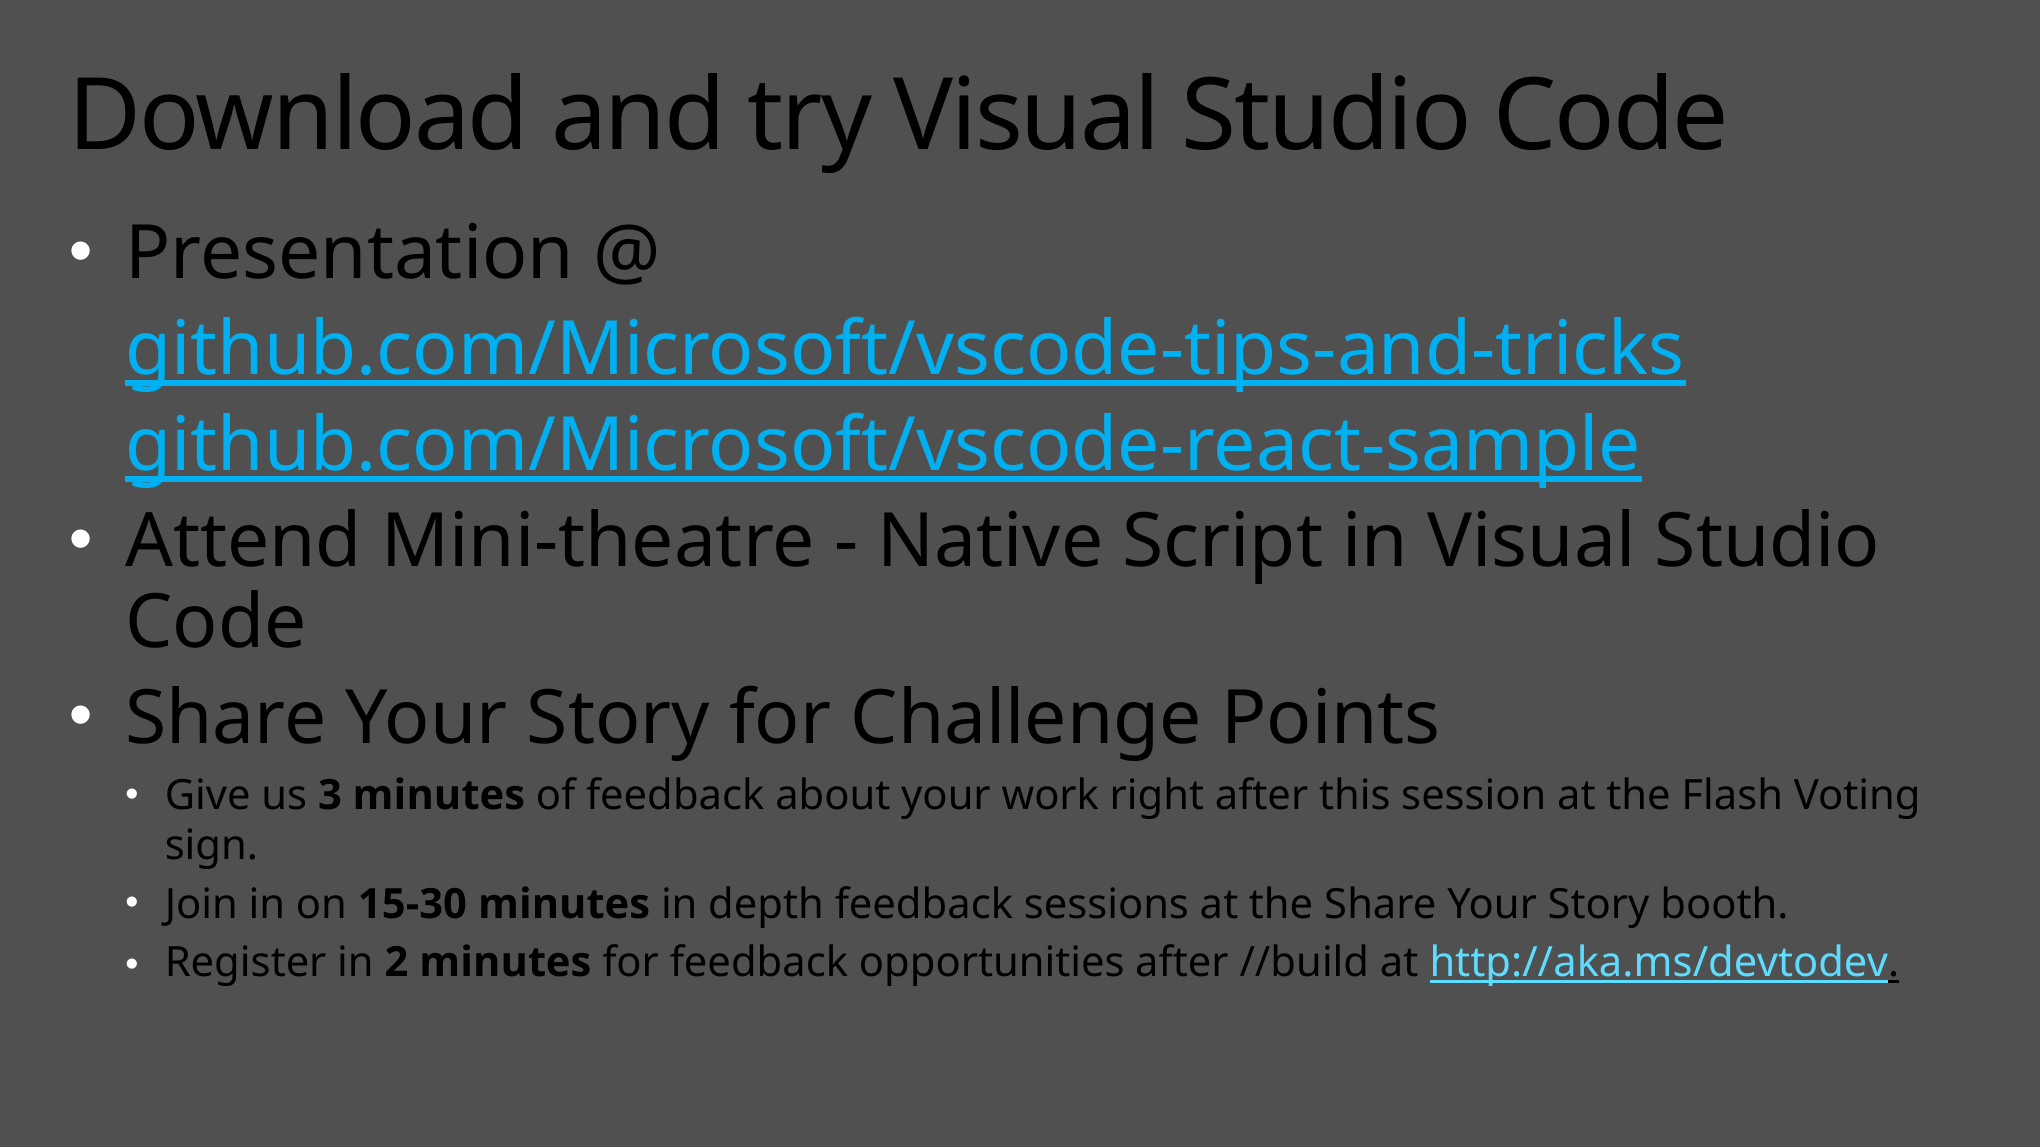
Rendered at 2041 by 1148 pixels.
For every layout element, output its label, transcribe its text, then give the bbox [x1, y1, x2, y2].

title Download and try Visual Studio Code [45, 48, 1996, 199]
list Presentation @ github.com/Microsoft/vscode-tips-and-tricks github.com/Microsoft/vscode-react-sample Attend Mini-theatre - Native Script in Visual Studio Code Share Your Story for Challenge Points Give us 3 minutes of feedback about your work right after this session at the Flash Voting sign. Join in on 15-30 minutes in depth feedback sessions at the Share Your Story booth. Register in 2 minutes for feedback opportunities after //build at http://aka.ms/devtodev. [45, 199, 1996, 893]
